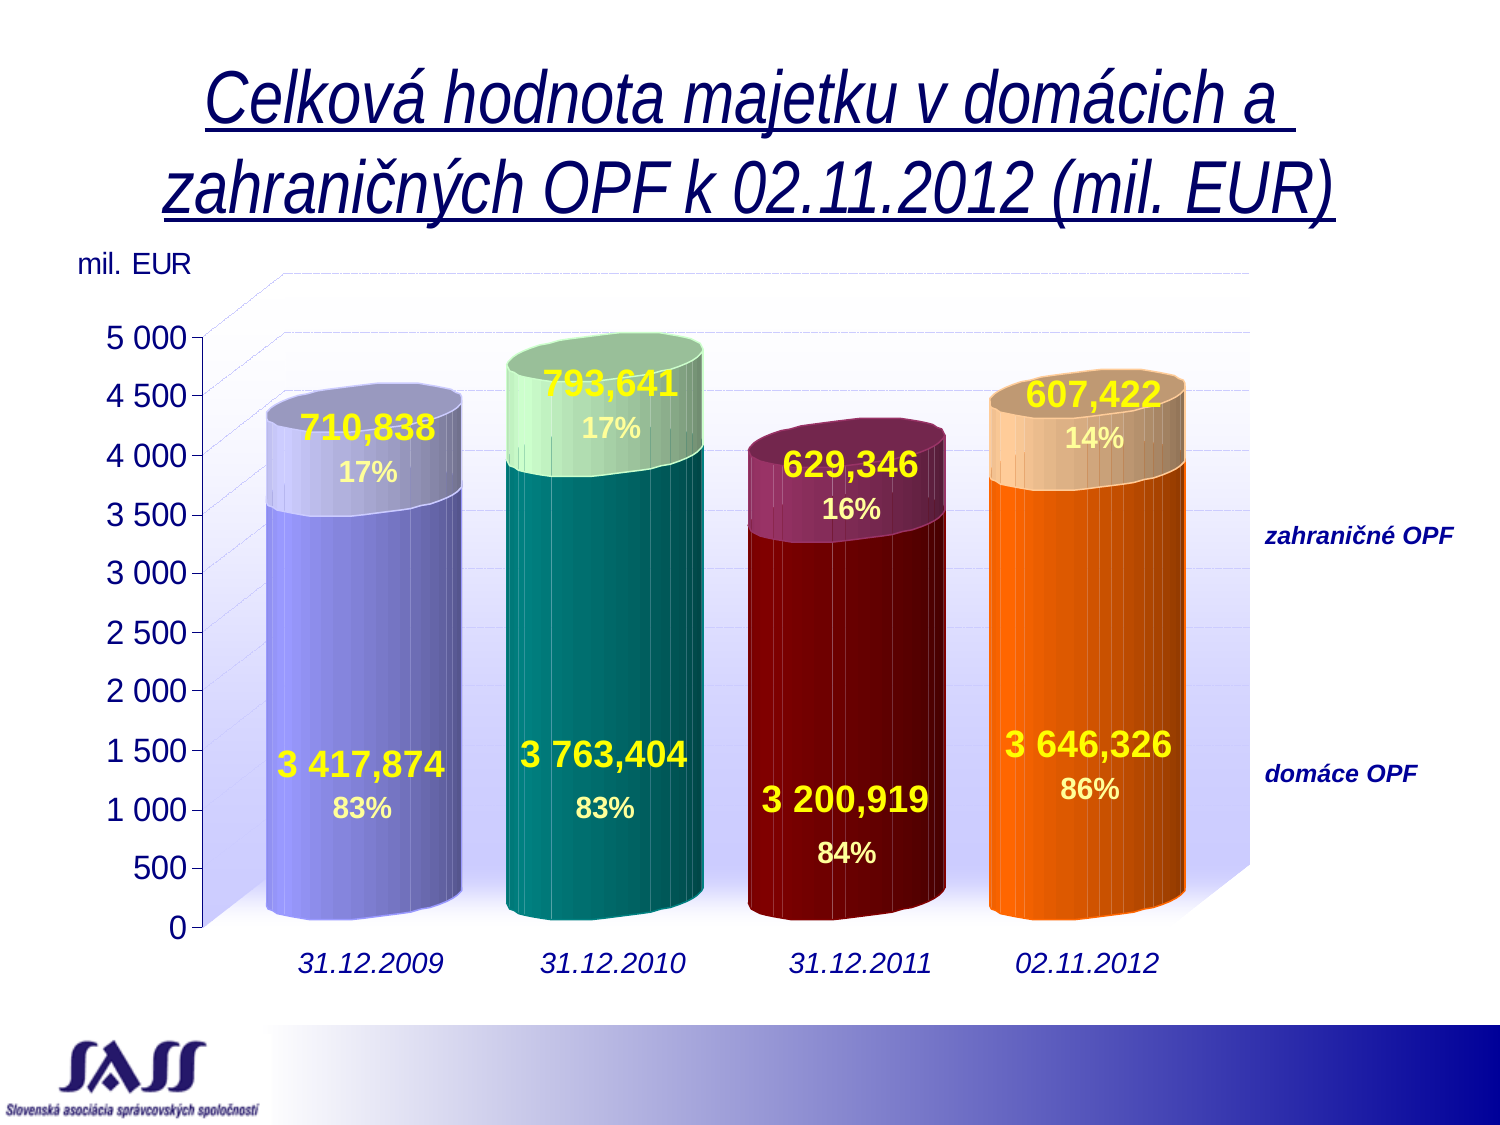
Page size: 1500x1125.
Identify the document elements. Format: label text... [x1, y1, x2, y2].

text_box domáce OPF [1391, 750, 1475, 795]
text_box zahraničné OPF [1391, 512, 1475, 558]
text_box [276, 1025, 1500, 1125]
picture [0, 1038, 272, 1125]
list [0, 187, 1388, 1038]
title Celková hodnota majetku v domácich a zahraničných OPF k 02.11.2012 (mil. EUR) [74, 44, 1426, 233]
